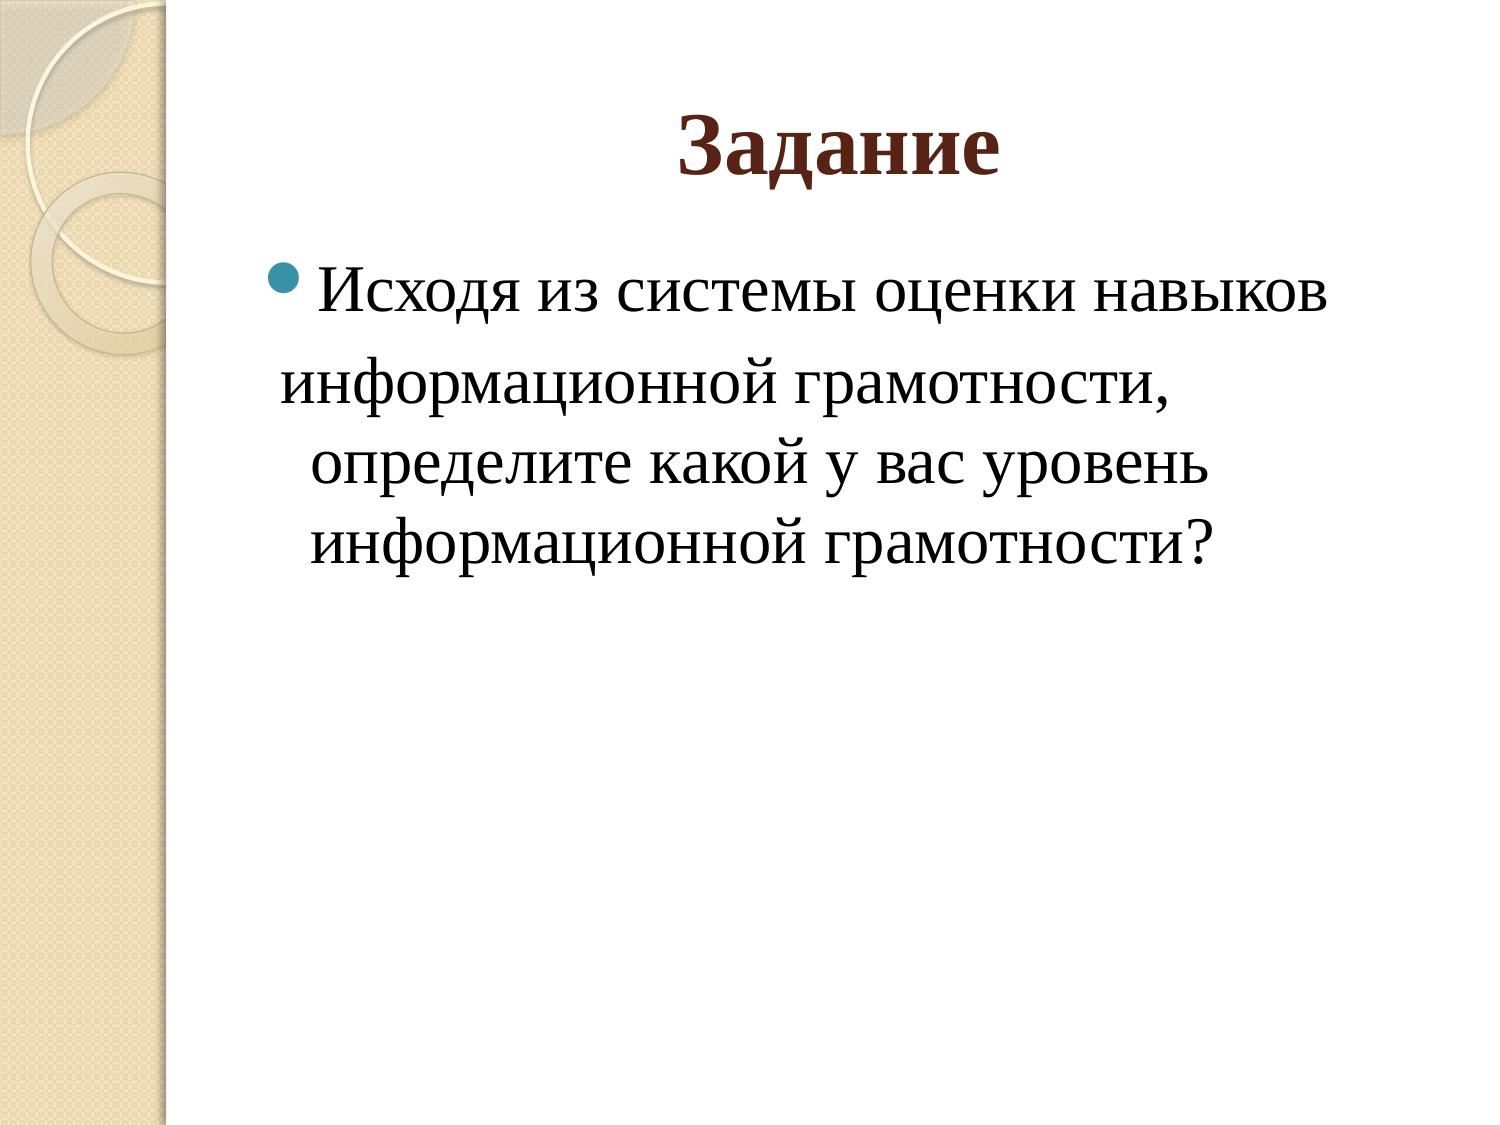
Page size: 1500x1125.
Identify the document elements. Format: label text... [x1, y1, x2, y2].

list Исходя из системы оценки навыков информационной грамотности, определите какой у вас уровень информационной грамотности? [235, 237, 1466, 1025]
title Задание [235, 45, 1466, 233]
